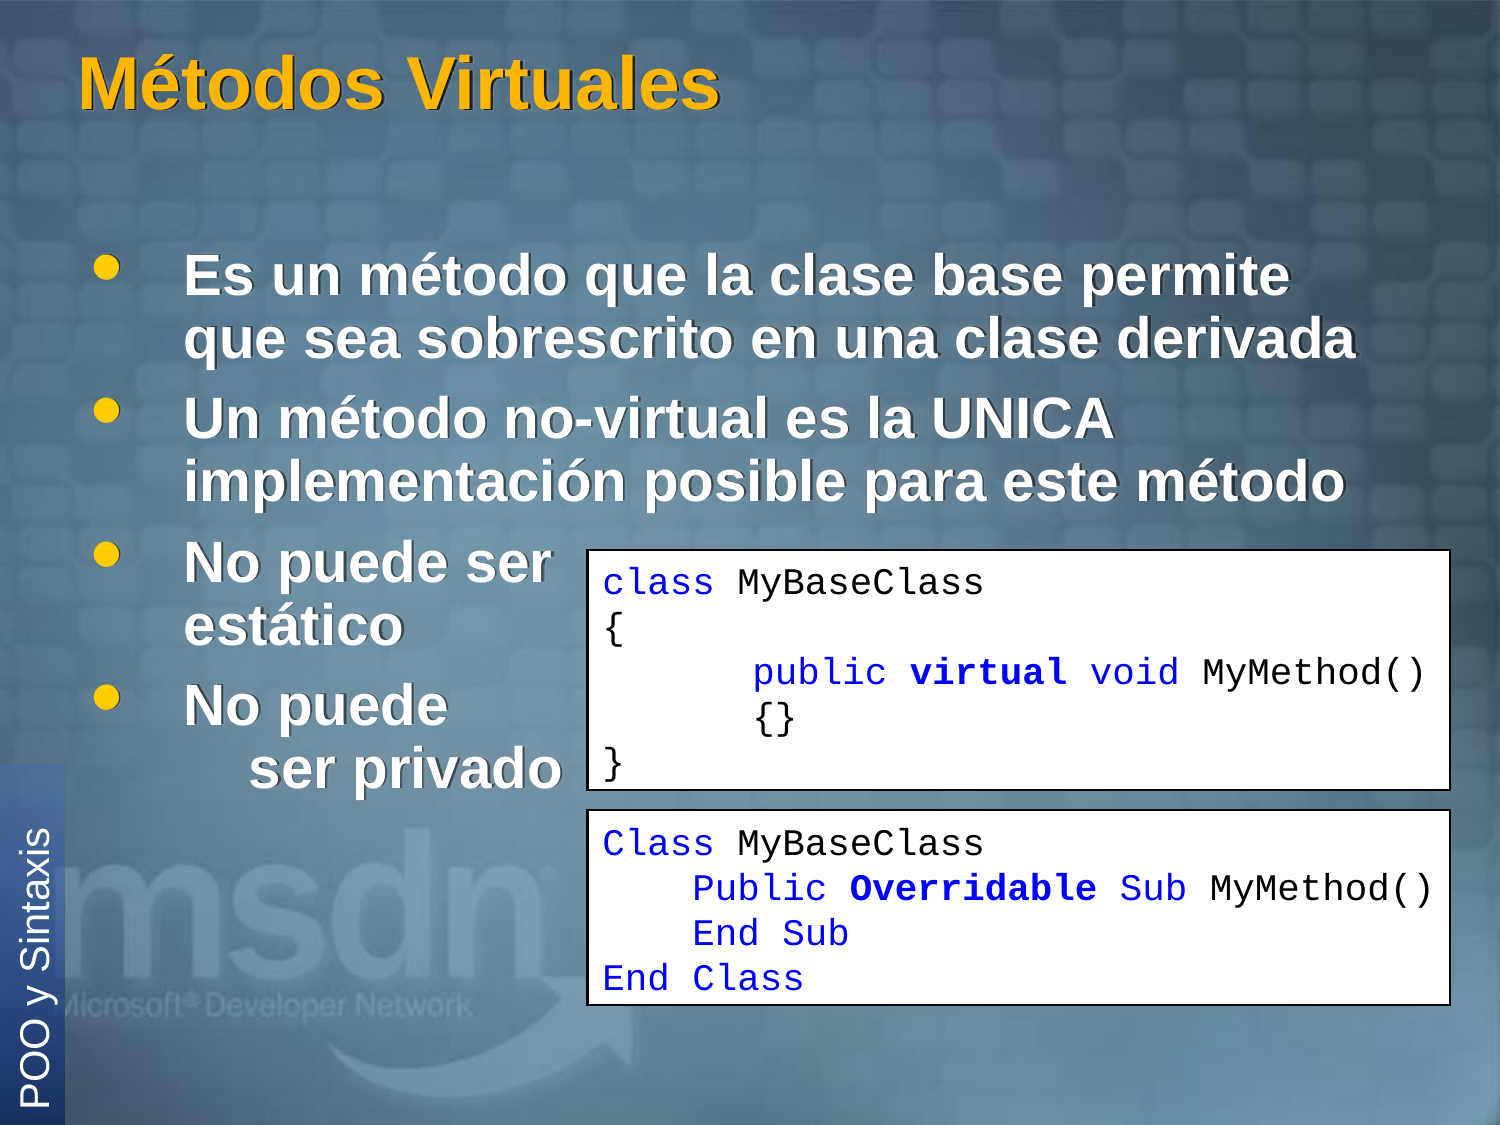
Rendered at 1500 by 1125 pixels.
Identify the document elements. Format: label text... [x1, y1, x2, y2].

title Métodos Virtuales [62, 37, 1440, 143]
text_box class MyBaseClass { public virtual void MyMethod() {} } [587, 549, 1450, 790]
list Es un método que la clase base permite que sea sobrescrito en una clase derivada Un método no-virtual es la UNICA implementación posible para este método No puede ser estático No puede ser privado [75, 237, 1425, 962]
text_box POO y Sintaxis [0, 765, 65, 1125]
text_box Class MyBaseClass Public Overridable Sub MyMethod() End Sub End Class [587, 810, 1450, 1006]
picture [0, 0, 1500, 1125]
